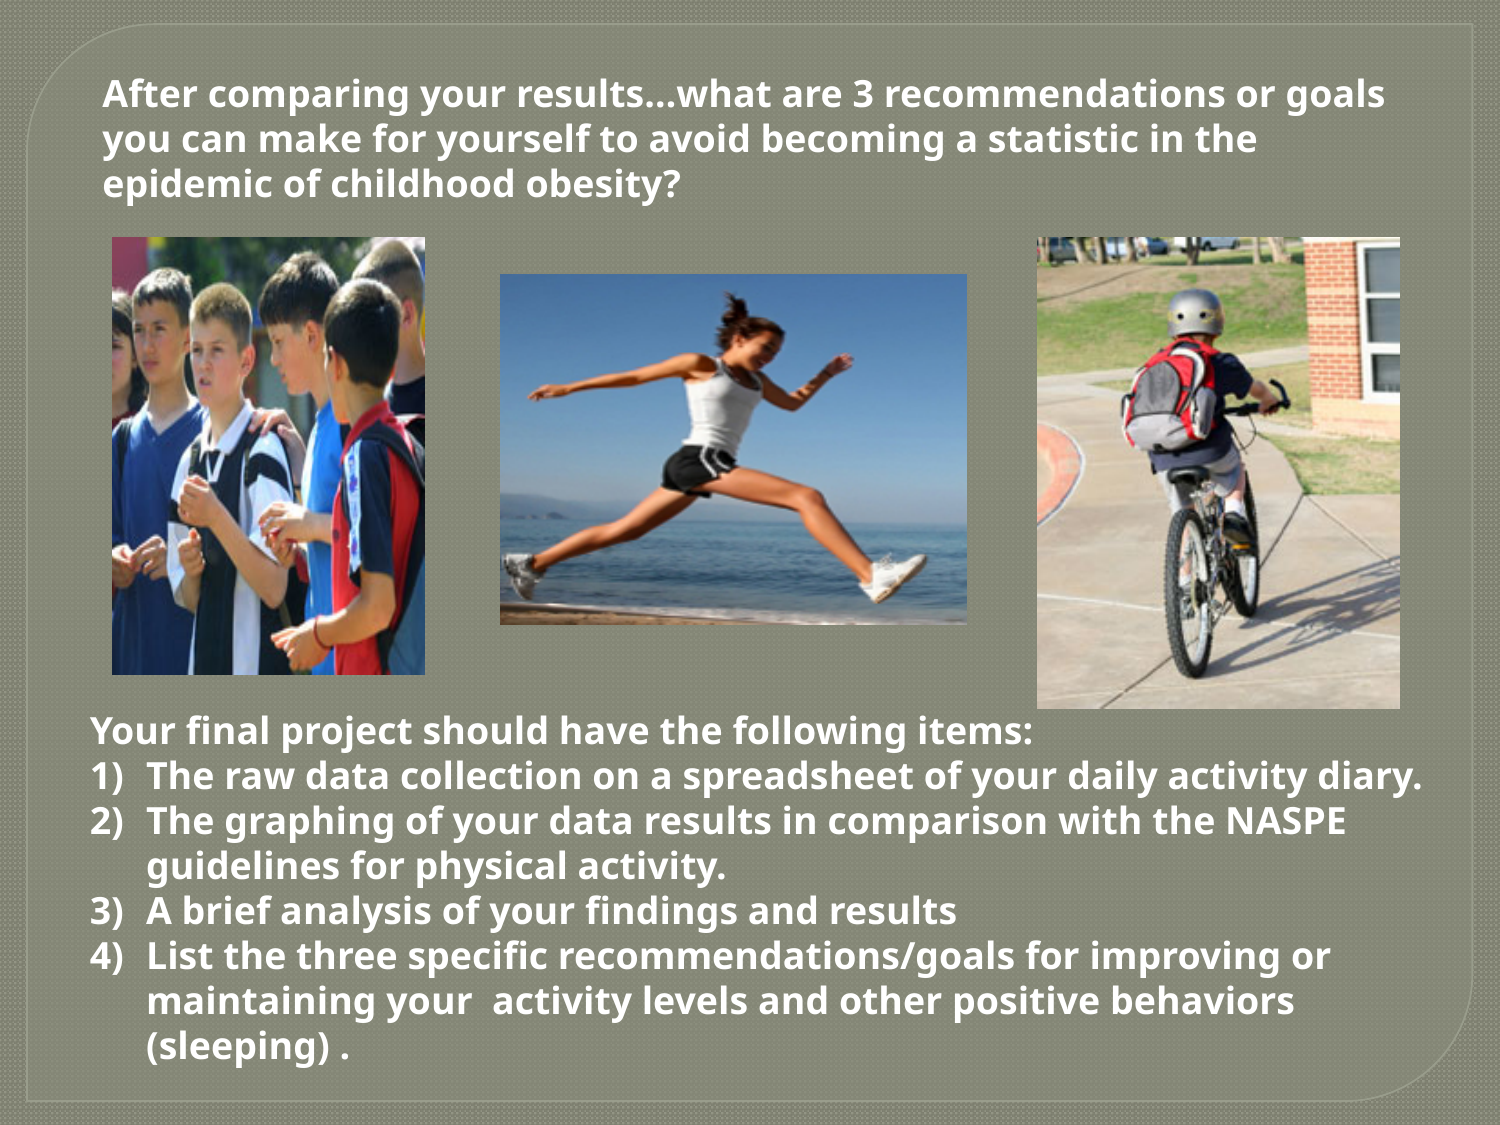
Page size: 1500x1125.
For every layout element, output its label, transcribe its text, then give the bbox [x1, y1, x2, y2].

picture [499, 274, 967, 626]
picture [112, 237, 426, 676]
text_box After comparing your results…what are 3 recommendations or goals you can make for yourself to avoid becoming a statistic in the epidemic of childhood obesity? [87, 62, 1425, 213]
text_box Your final project should have the following items: The raw data collection on a spreadsheet of your daily activity diary. The graphing of your data results in comparison with the NASPE guidelines for physical activity. A brief analysis of your findings and results List the three specific recommendations/goals for improving or maintaining your activity levels and other positive behaviors (sleeping) . [75, 699, 1450, 1125]
picture [1037, 237, 1401, 709]
